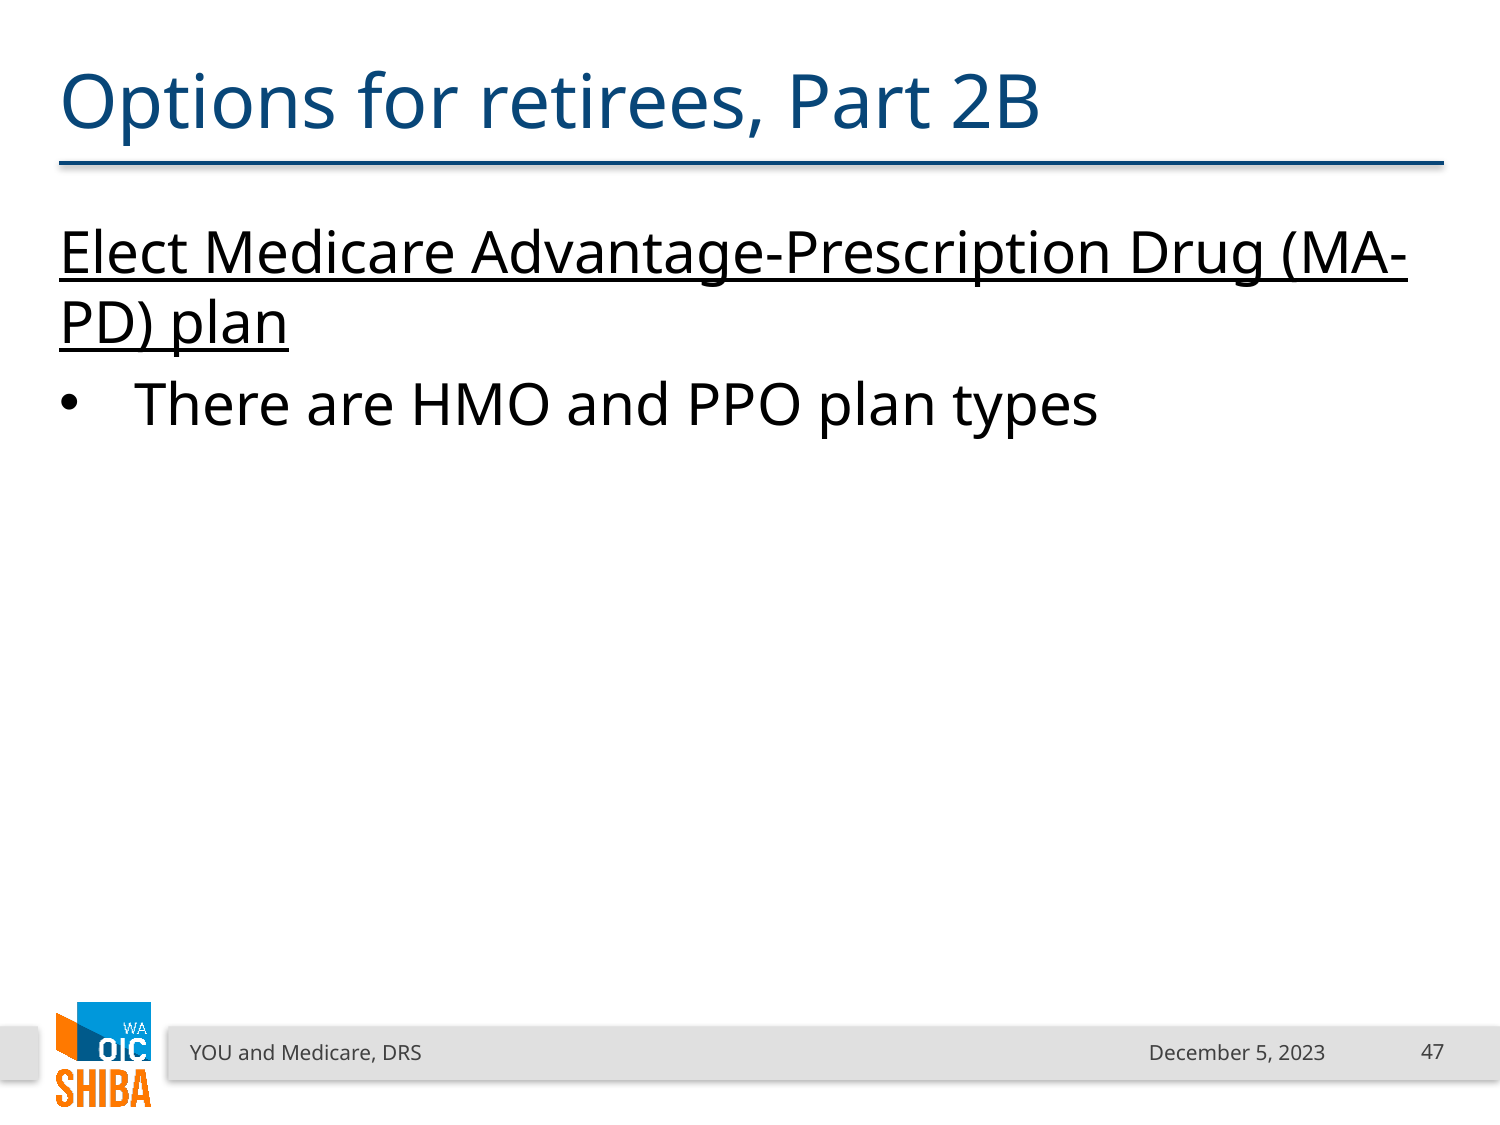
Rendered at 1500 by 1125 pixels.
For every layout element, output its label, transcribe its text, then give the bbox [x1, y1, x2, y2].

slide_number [975, 1035, 1326, 1069]
picture [56, 1002, 151, 1107]
list Elect Medicare Advantage-Prescription Drug (MA-PD) plan There are HMO and PPO plan types [59, 215, 1445, 958]
footer YOU and Medicare, DRS [190, 1035, 785, 1069]
title Options for retirees, Part 2B [59, 53, 1445, 164]
slide_number 47 [1339, 1035, 1445, 1069]
